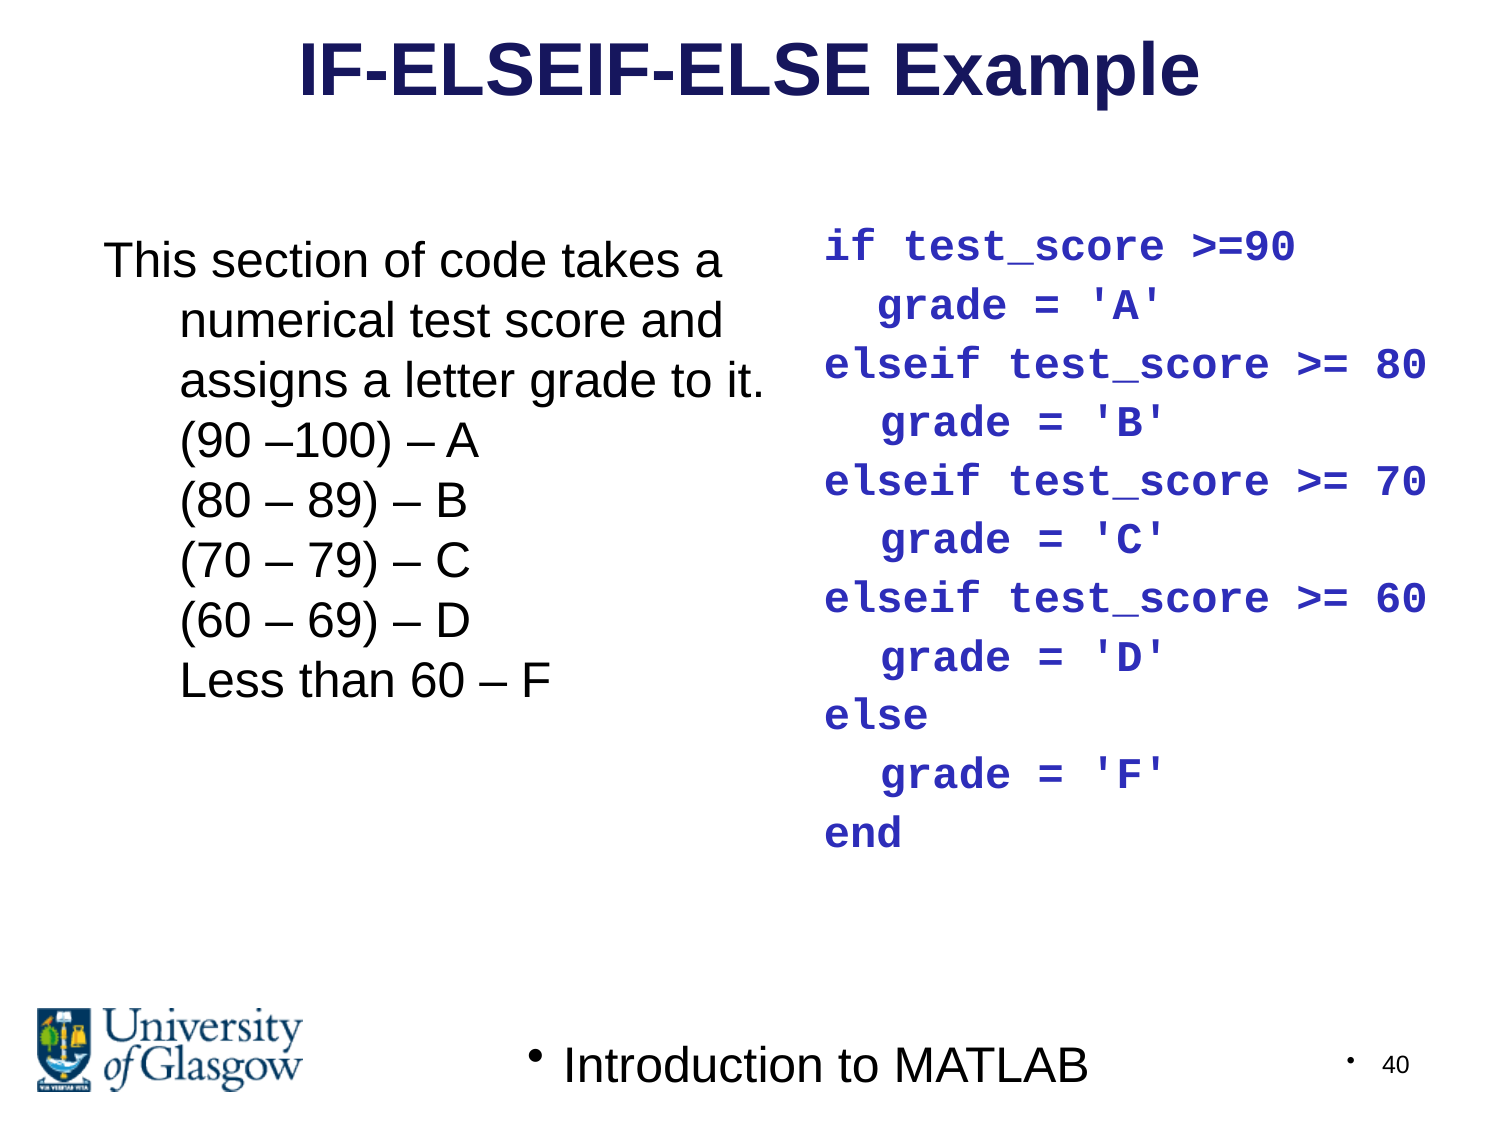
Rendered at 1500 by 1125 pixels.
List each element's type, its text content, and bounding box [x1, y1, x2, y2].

text_box This section of code takes a numerical test score and assigns a letter grade to it. (90 –100) – A (80 – 89) – B (70 – 79) – C (60 – 69) – D Less than 60 – F [88, 219, 839, 715]
slide_number 40 [1074, 1024, 1425, 1103]
list if test_score >=90 grade = 'A' elseif test_score >= 80 grade = 'B' elseif test_score >= 70 grade = 'C' elseif test_score >= 60 grade = 'D' else grade = 'F' end [809, 219, 1459, 969]
picture [37, 1008, 303, 1092]
text_box IF-ELSEIF-ELSE Example [41, 2, 1459, 128]
footer Introduction to MATLAB [512, 1024, 1074, 1103]
